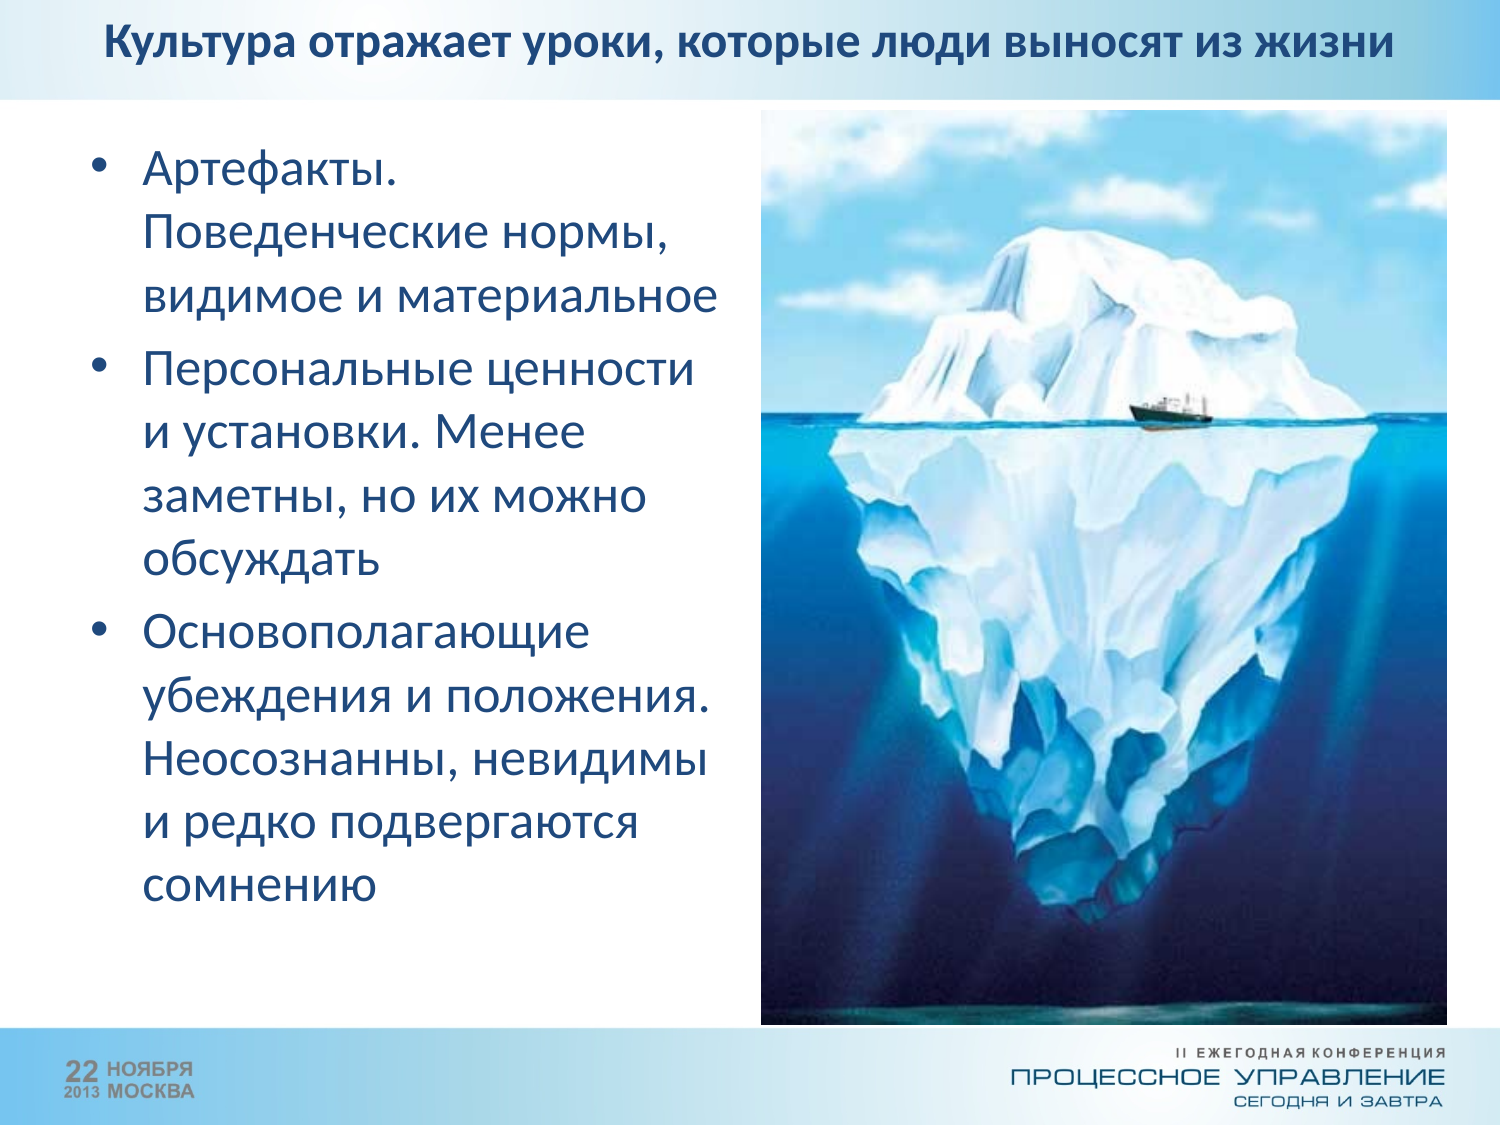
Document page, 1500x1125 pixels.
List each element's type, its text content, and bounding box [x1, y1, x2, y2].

list Артефакты. Поведенческие нормы, видимое и материальное Персональные ценности и установки. Менее заметны, но их можно обсуждать Основополагающие убеждения и положения. Неосознанны, невидимы и редко подвергаются сомнению [75, 125, 739, 1025]
picture [0, 0, 1500, 1125]
list Культура отражает уроки, которые люди выносят из жизни [29, 0, 1471, 107]
